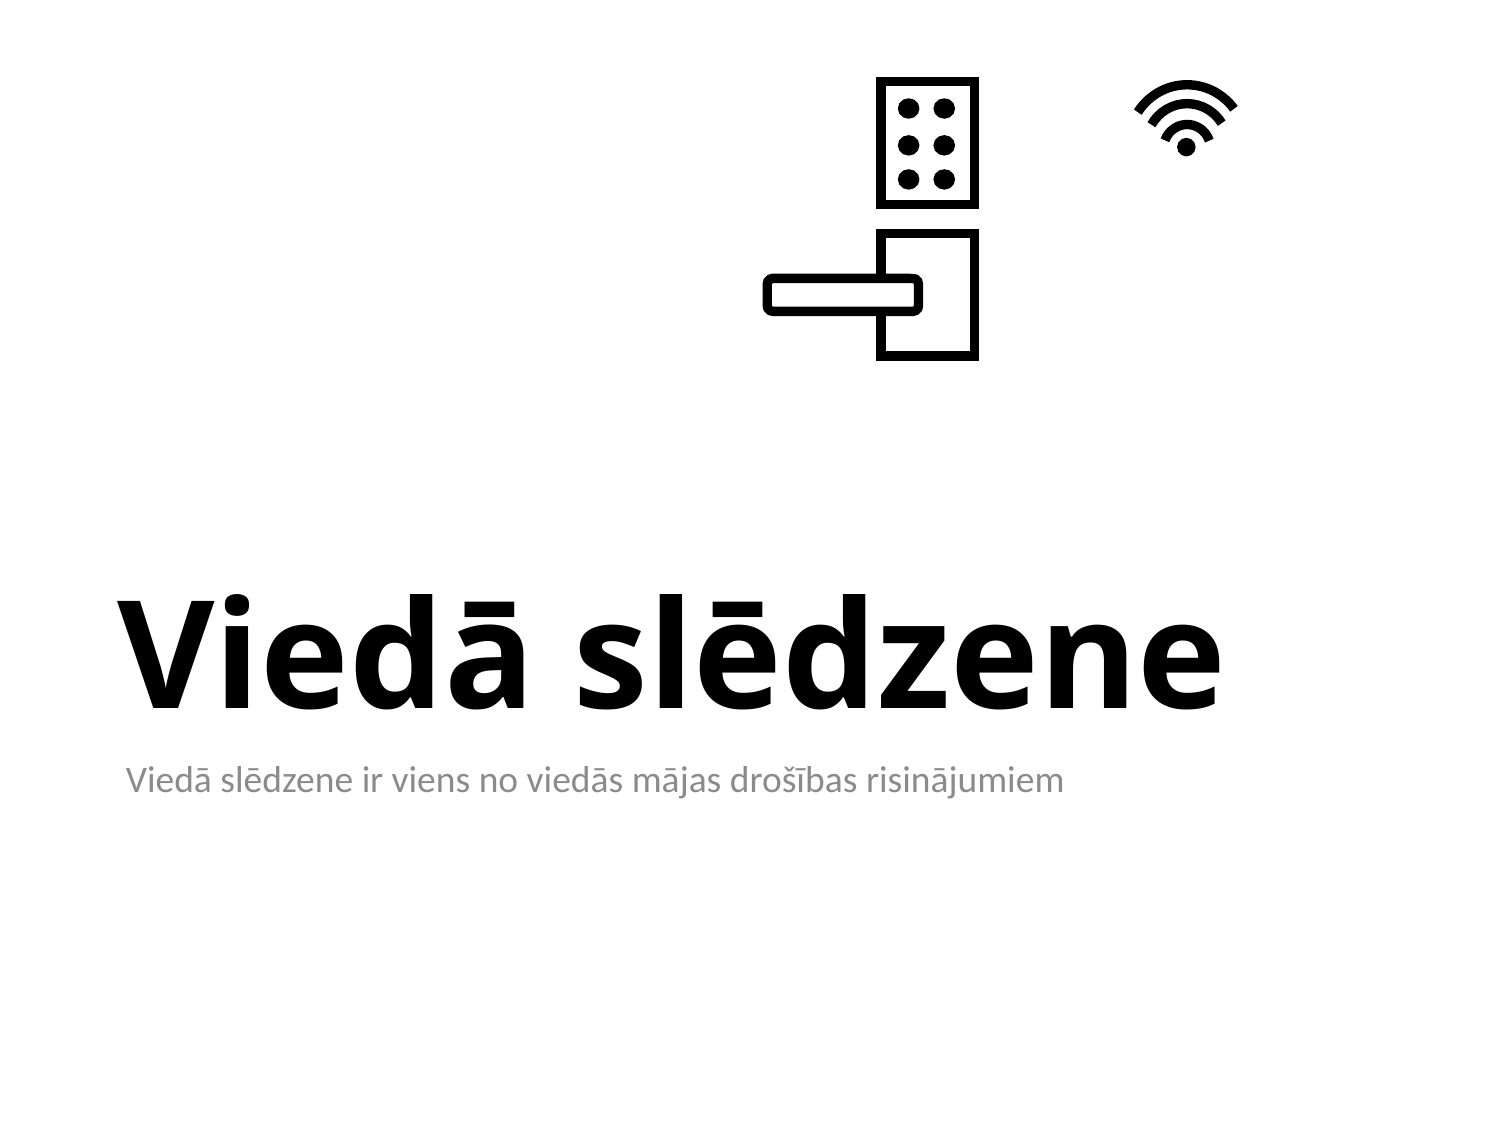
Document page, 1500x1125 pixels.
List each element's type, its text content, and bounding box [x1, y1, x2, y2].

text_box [1128, 84, 1246, 206]
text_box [767, 81, 975, 356]
list Viedā slēdzene ir viens no viedās mājas drošības risinājumiem [102, 752, 1397, 999]
title Viedā slēdzene [102, 280, 1397, 749]
